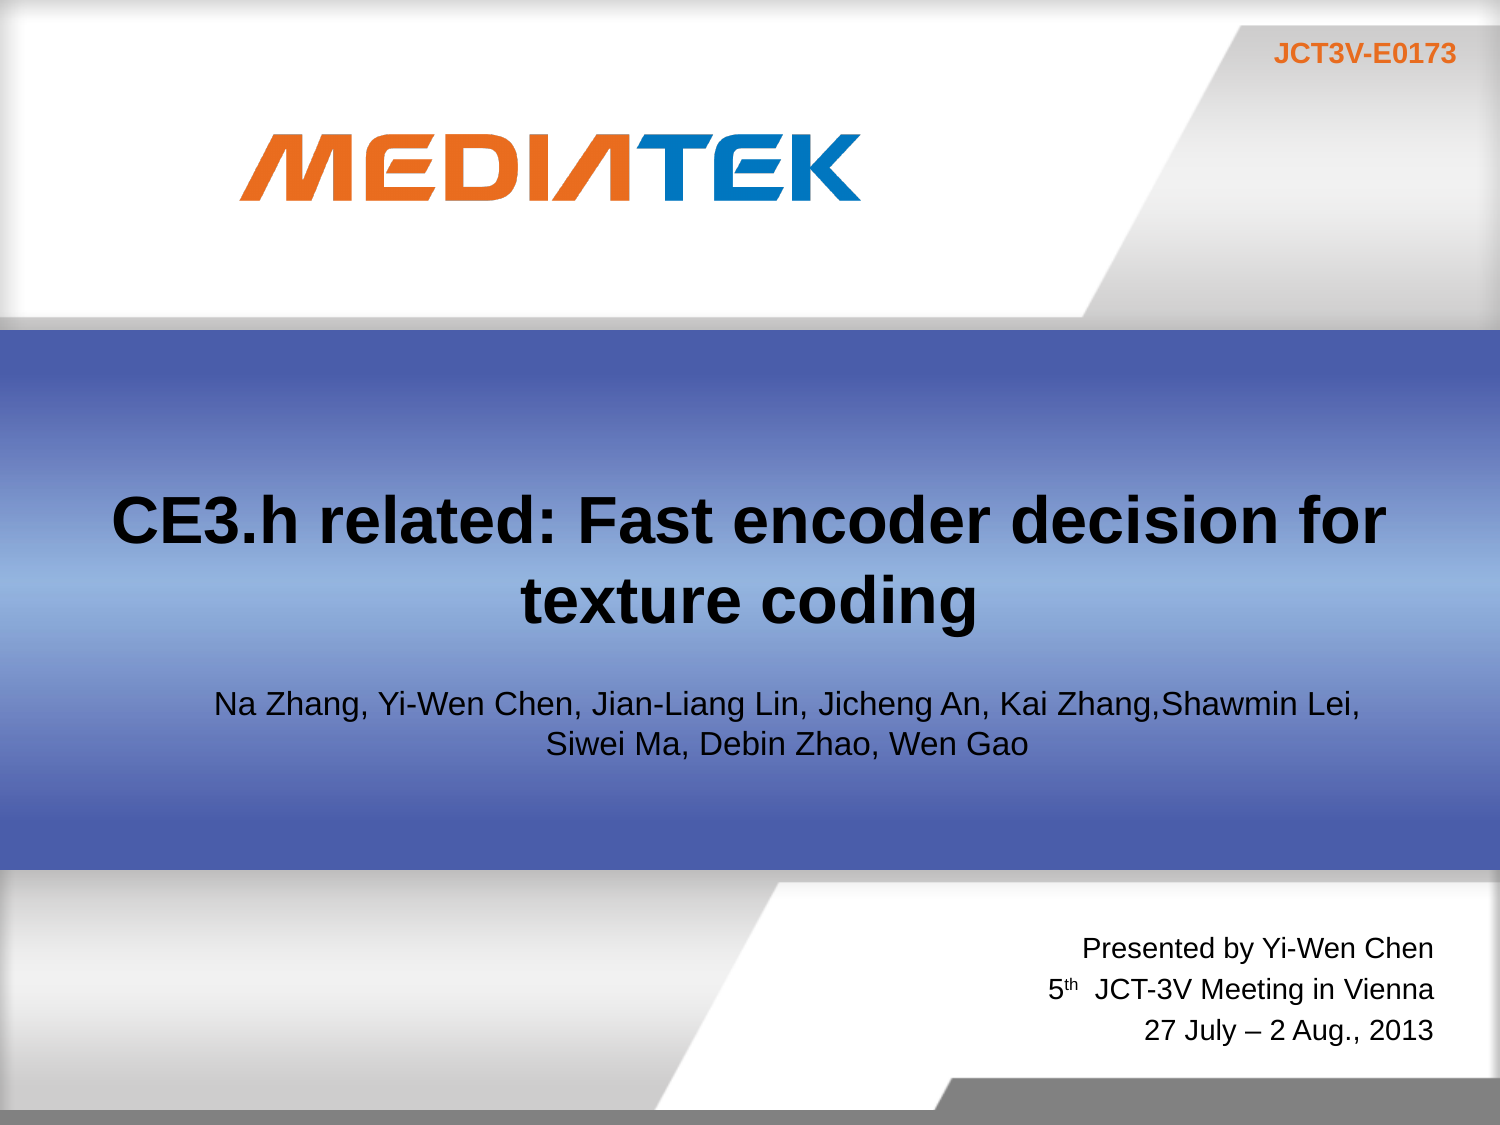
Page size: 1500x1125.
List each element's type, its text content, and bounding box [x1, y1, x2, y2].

picture [0, 0, 1500, 1125]
text_box Presented by Yi-Wen Chen 5th JCT-3V Meeting in Vienna 27 July – 2 Aug., 2013 [787, 922, 1450, 1054]
title CE3.h related: Fast encoder decision for texture coding [50, 438, 1450, 676]
text_box Na Zhang, Yi-Wen Chen, Jian-Liang Lin, Jicheng An, Kai Zhang,Shawmin Lei, Siwei Ma, Debin Zhao, Wen Gao [185, 674, 1390, 770]
